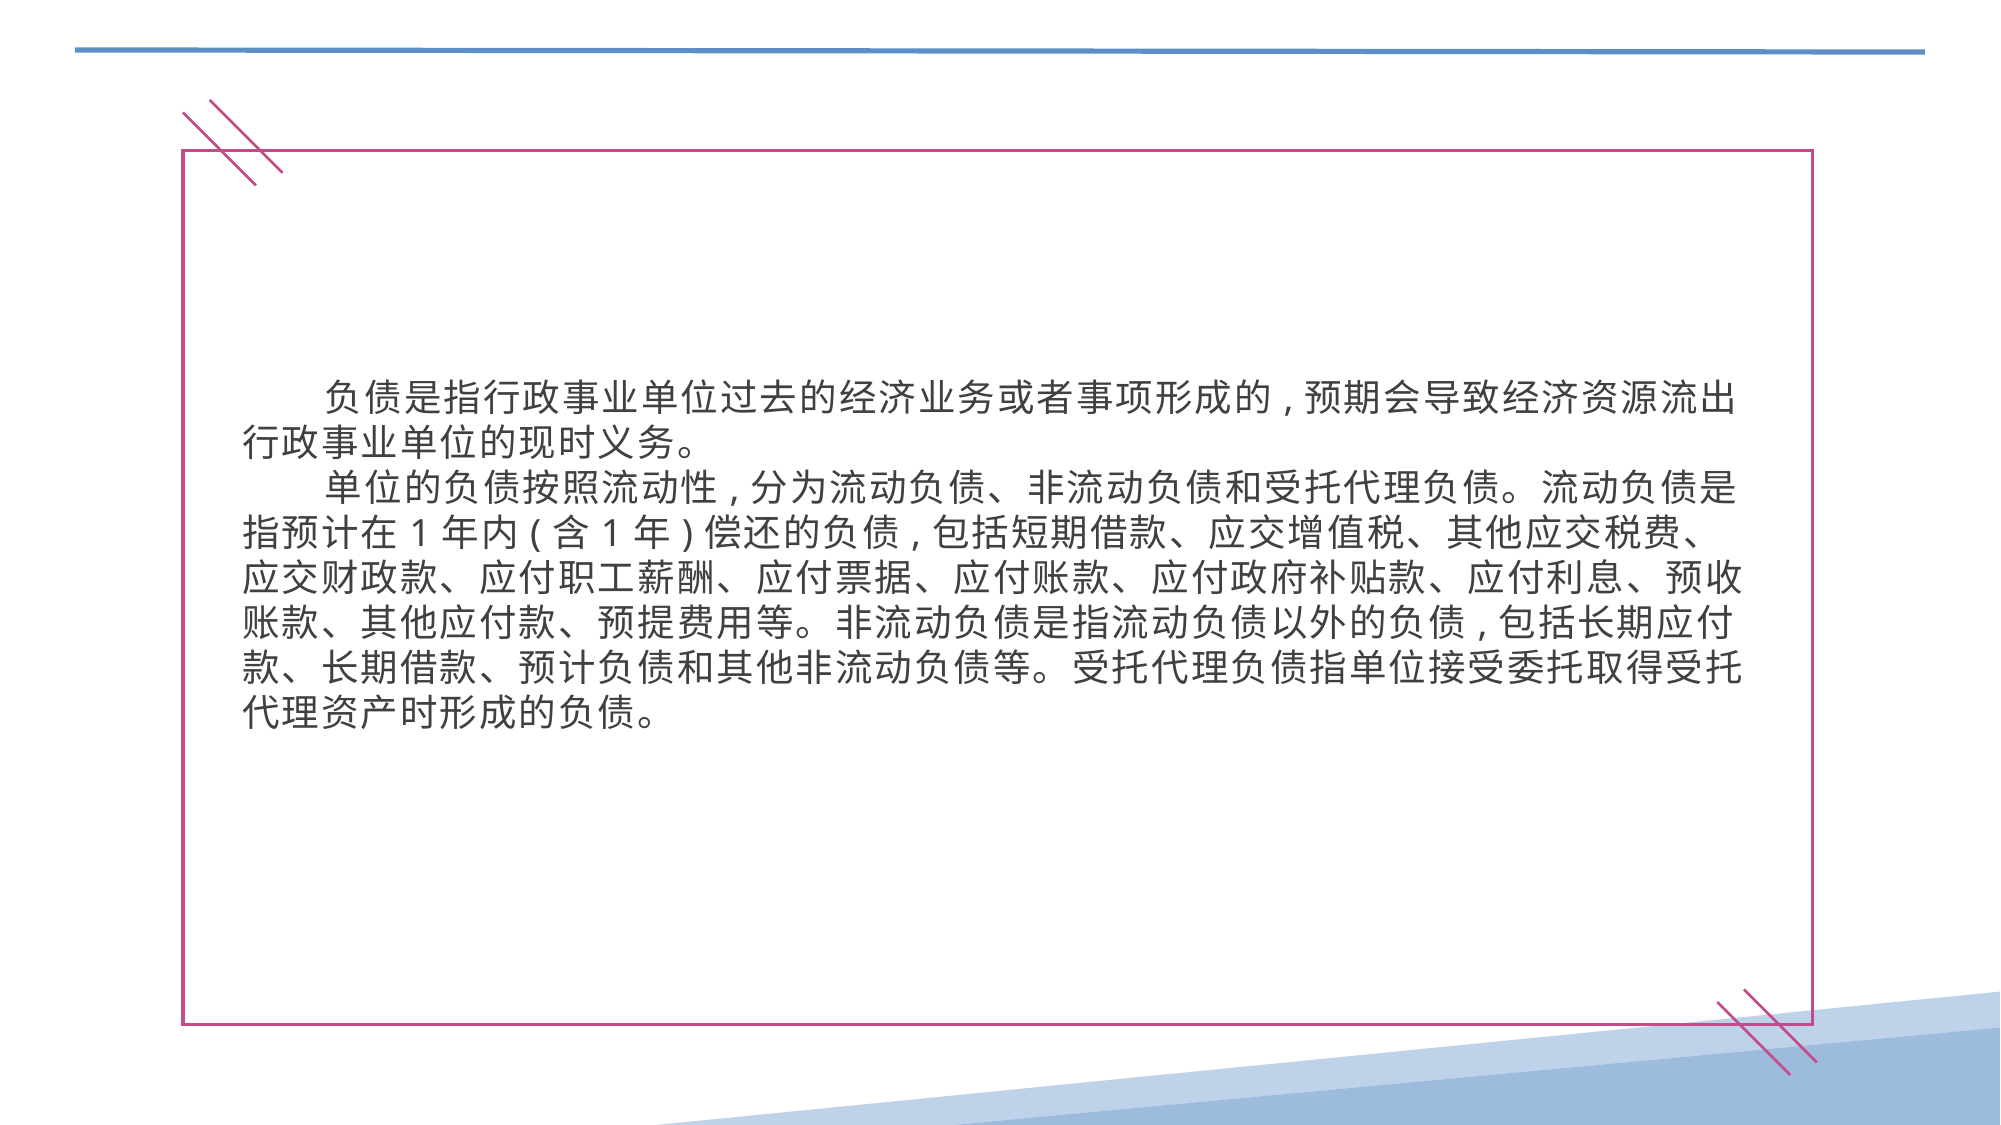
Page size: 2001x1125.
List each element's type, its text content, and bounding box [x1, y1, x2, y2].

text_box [209, 99, 283, 173]
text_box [1717, 1002, 1791, 1075]
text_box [182, 112, 256, 186]
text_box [1743, 989, 1817, 1063]
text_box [656, 991, 2000, 1125]
text_box 负债是指行政事业单位过去的经济业务或者事项形成的,预期会导致经济资源流出行政事业单位的现时义务。 单位的负债按照流动性,分为流动负债、非流动负债和受托代理负债。流动负债是指预计在1年内(含1年)偿还的负债,包括短期借款、应交增值税、其他应交税费、应交财政款、应付职工薪酬、应付票据、应付账款、应付政府补贴款、应付利息、预收账款、其他应付款、预提费用等。非流动负债是指流动负债以外的负债,包括长期应付款、长期借款、预计负债和其他非流动负债等。受托代理负债指单位接受委托取得受托代理资产时形成的负债。 [231, 238, 1764, 937]
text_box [74, 49, 1925, 53]
text_box [182, 150, 1814, 1025]
